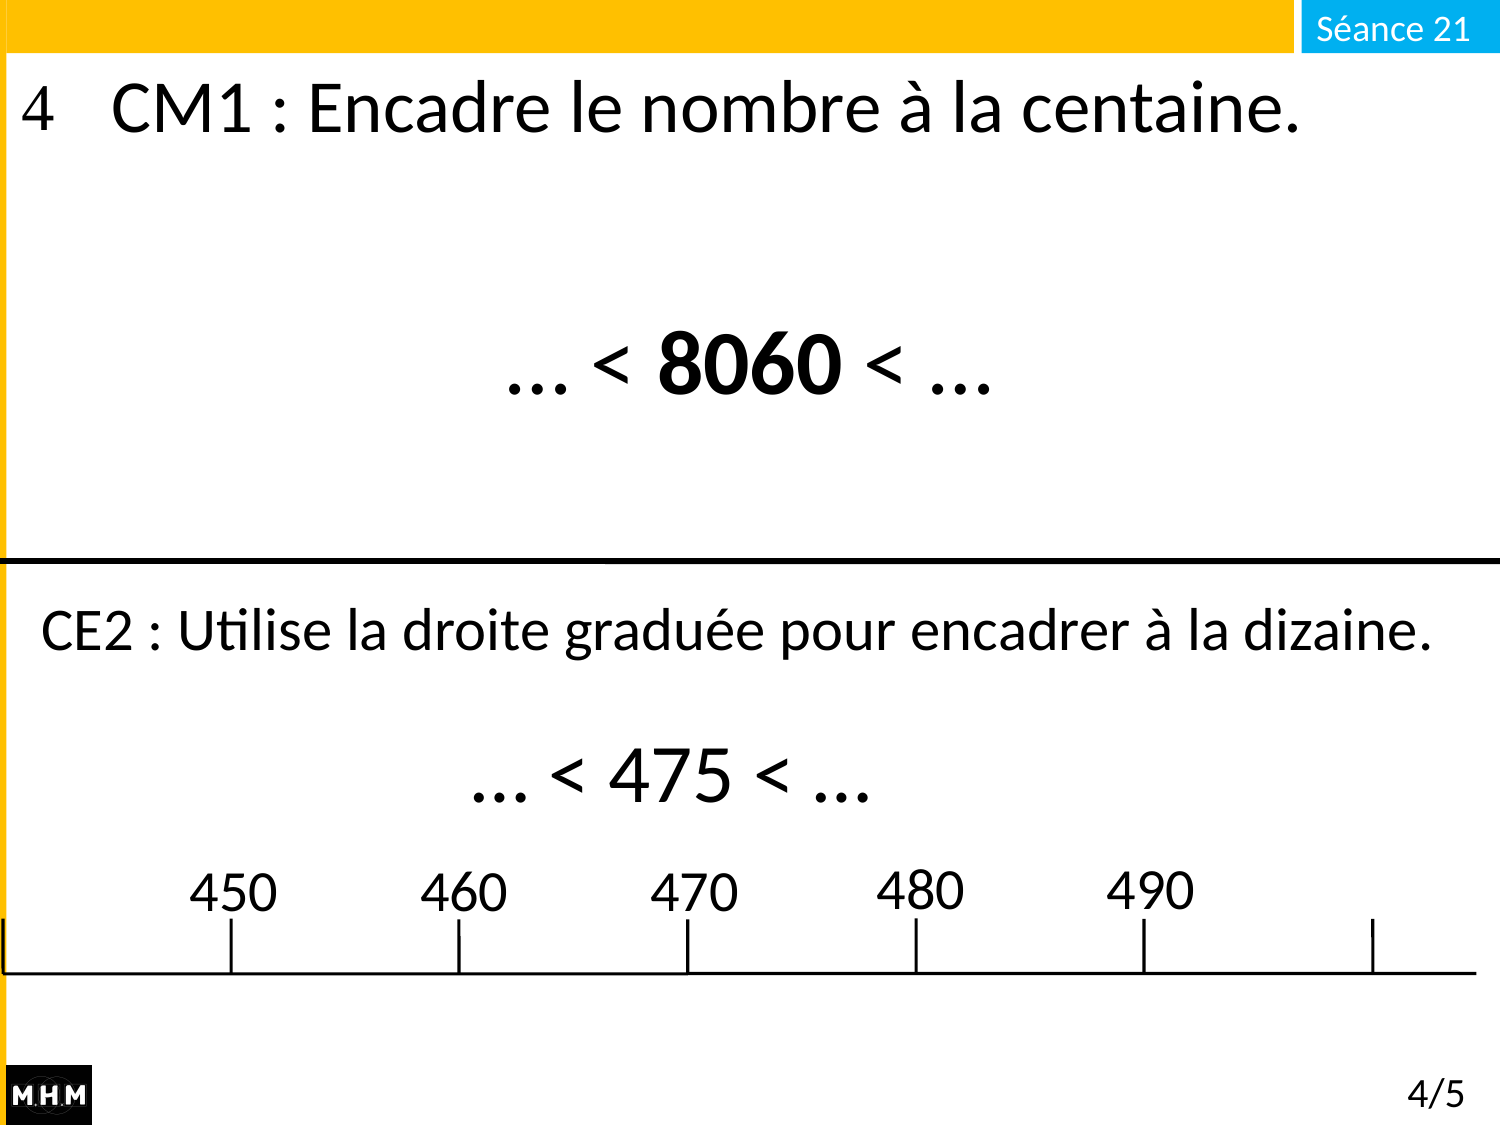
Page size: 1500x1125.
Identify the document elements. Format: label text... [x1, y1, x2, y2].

text_box CM1 : Encadre le nombre à la centaine. [96, 60, 1391, 157]
text_box … < 475 < … [457, 712, 1093, 827]
title CE2 : Utilise la droite graduée pour encadrer à la dizaine. [26, 562, 1500, 701]
list 4/5 [1373, 1064, 1500, 1125]
text_box … < 8060 < … [472, 295, 1028, 420]
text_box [2, 843, 1477, 975]
picture [6, 1065, 92, 1125]
